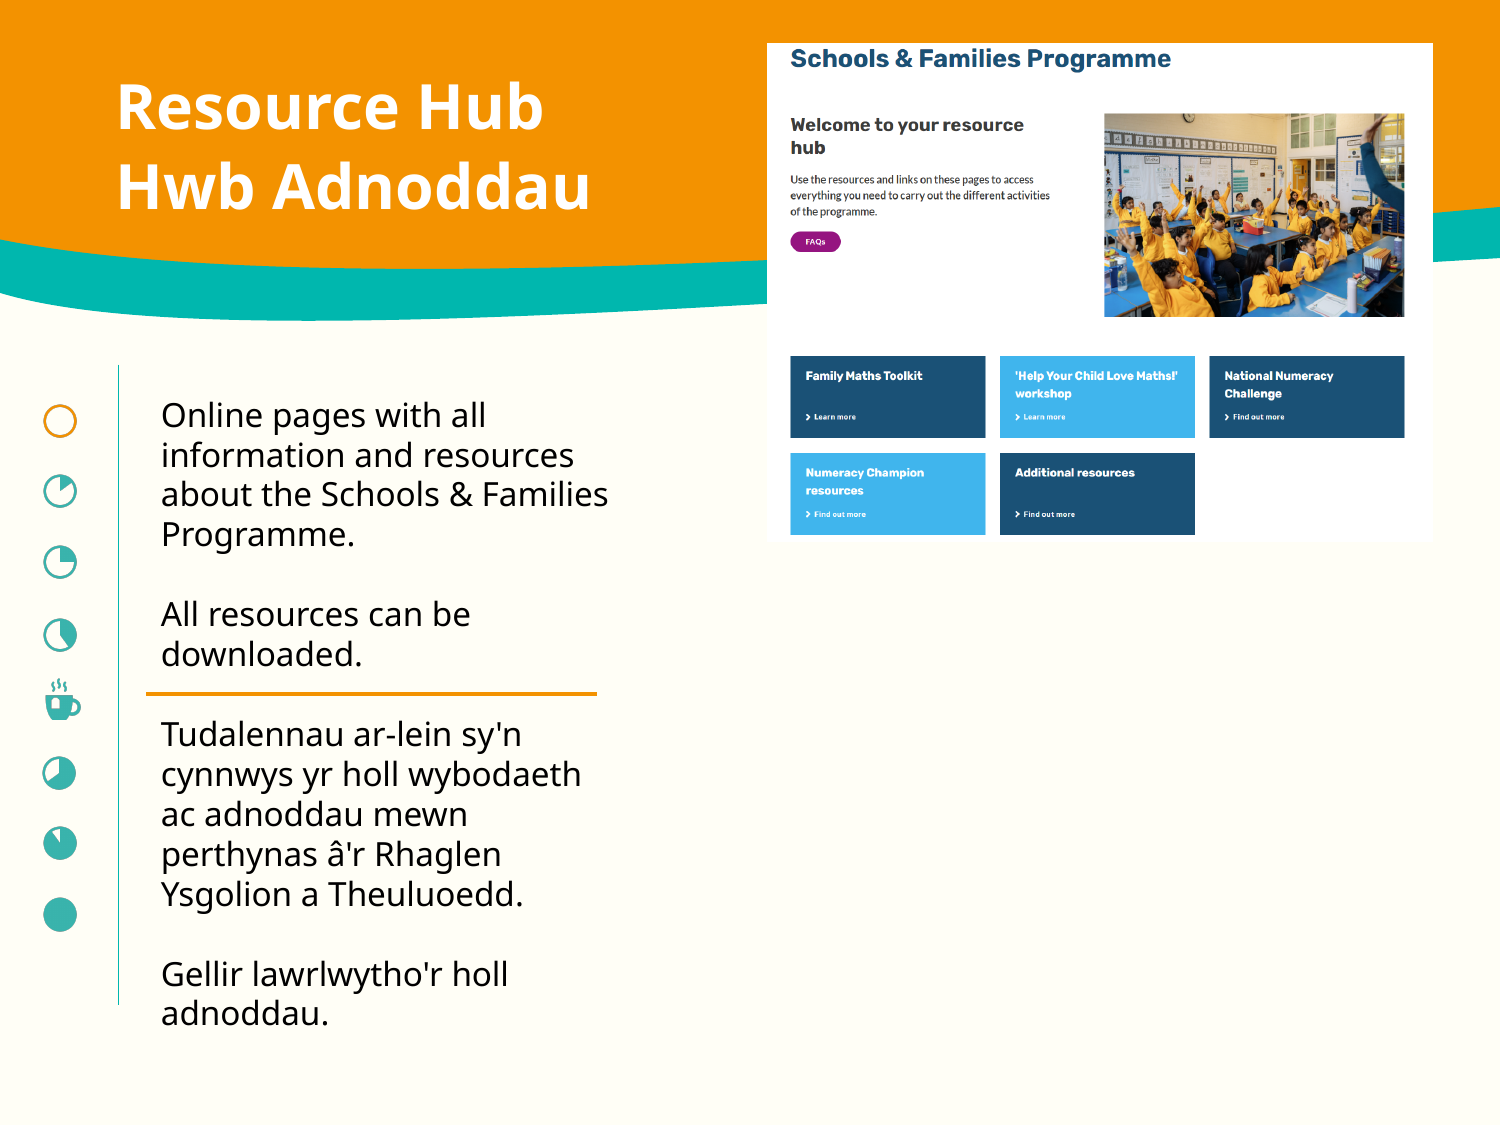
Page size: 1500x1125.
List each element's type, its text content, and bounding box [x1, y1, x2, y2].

picture [39, 822, 81, 864]
picture [39, 893, 81, 936]
picture [36, 672, 90, 726]
picture [39, 470, 81, 512]
picture [39, 614, 81, 656]
text_box Online pages with all information and resources about the Schools & Families Programme. All resources can be downloaded. Tudalennau ar-lein sy'n cynnwys yr holl wybodaeth ac adnoddau mewn perthynas â'r Rhaglen Ysgolion a Theuluoedd. Gellir lawrlwytho'r holl adnoddau. [145, 386, 639, 1080]
picture [38, 752, 80, 794]
picture [39, 400, 81, 442]
picture [767, 43, 1433, 542]
list Resource Hub Hwb Adnoddau [100, 67, 767, 258]
picture [39, 541, 81, 583]
